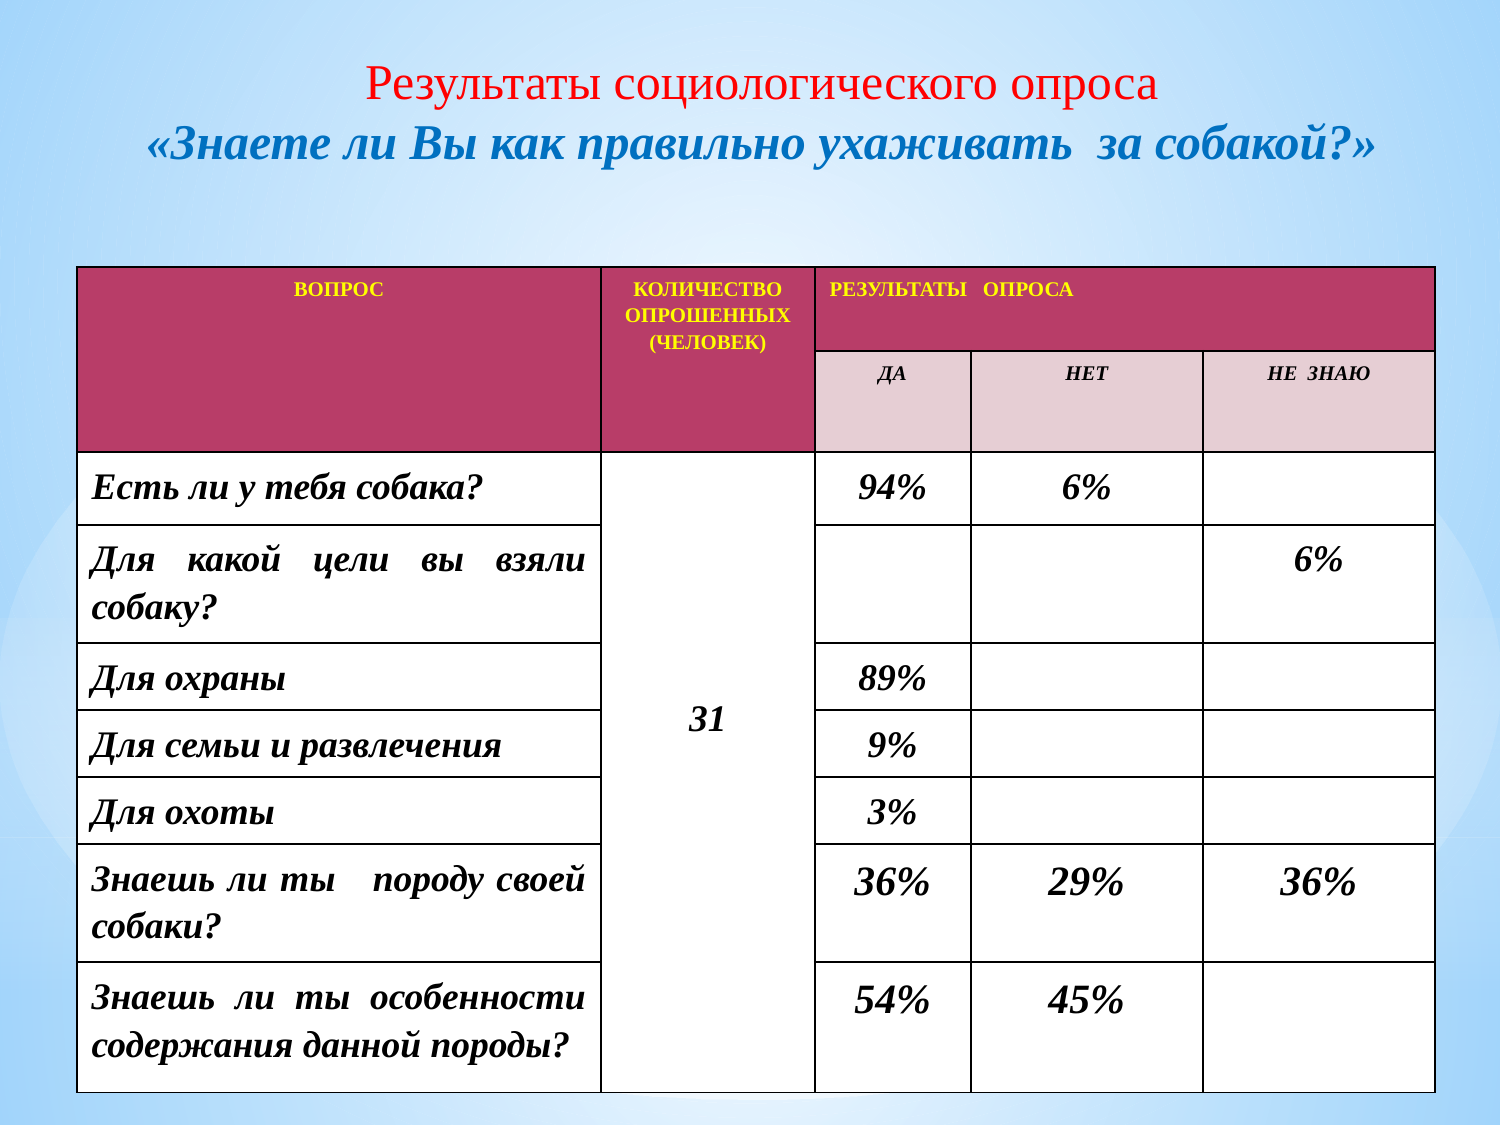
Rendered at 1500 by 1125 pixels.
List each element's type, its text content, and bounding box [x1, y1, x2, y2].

table_cell Для охраны [78, 644, 600, 709]
table_cell 9% [816, 711, 970, 776]
table_header РЕЗУЛЬТАТЫ ОПРОСА [816, 268, 1434, 350]
table_cell Для семьи и развлечения [78, 711, 600, 776]
table_cell Есть ли у тебя собака? [78, 453, 600, 524]
table_cell 6% [972, 453, 1202, 524]
table_cell [1204, 644, 1434, 709]
text_box Результаты социологического опроса «Знаете ли Вы как правильно ухаживать за собакой?» [76, 42, 1447, 222]
table_cell Знаешь ли ты особенности содержания данной породы? [78, 963, 600, 1092]
table_cell 29% [972, 845, 1202, 961]
table_cell [972, 711, 1202, 776]
table_cell [972, 644, 1202, 709]
table_cell Для охоты [78, 778, 600, 843]
table_cell 89% [816, 644, 970, 709]
table_cell 54% [816, 963, 970, 1092]
table_cell 3% [816, 778, 970, 843]
table_cell [972, 778, 1202, 843]
table_cell [816, 526, 970, 642]
table_header КОЛИЧЕСТВО ОПРОШЕННЫХ (ЧЕЛОВЕК) [602, 268, 814, 451]
table_cell [1204, 778, 1434, 843]
table_cell ДА [816, 352, 970, 451]
table_cell 94% [816, 453, 970, 524]
table_cell 45% [972, 963, 1202, 1092]
table_cell 31 [602, 453, 814, 1092]
table_cell [1204, 453, 1434, 524]
table_cell 6% [1204, 526, 1434, 642]
table_cell НЕТ [972, 352, 1202, 451]
table_cell [1204, 963, 1434, 1092]
table_cell [972, 526, 1202, 642]
table_cell 36% [816, 845, 970, 961]
table_cell Для какой цели вы взяли собаку? [78, 526, 600, 642]
table_cell НЕ ЗНАЮ [1204, 352, 1434, 451]
table_cell [1204, 711, 1434, 776]
table_cell 36% [1204, 845, 1434, 961]
table_cell Знаешь ли ты породу своей собаки? [78, 845, 600, 961]
table_header ВОПРОС [78, 268, 600, 451]
